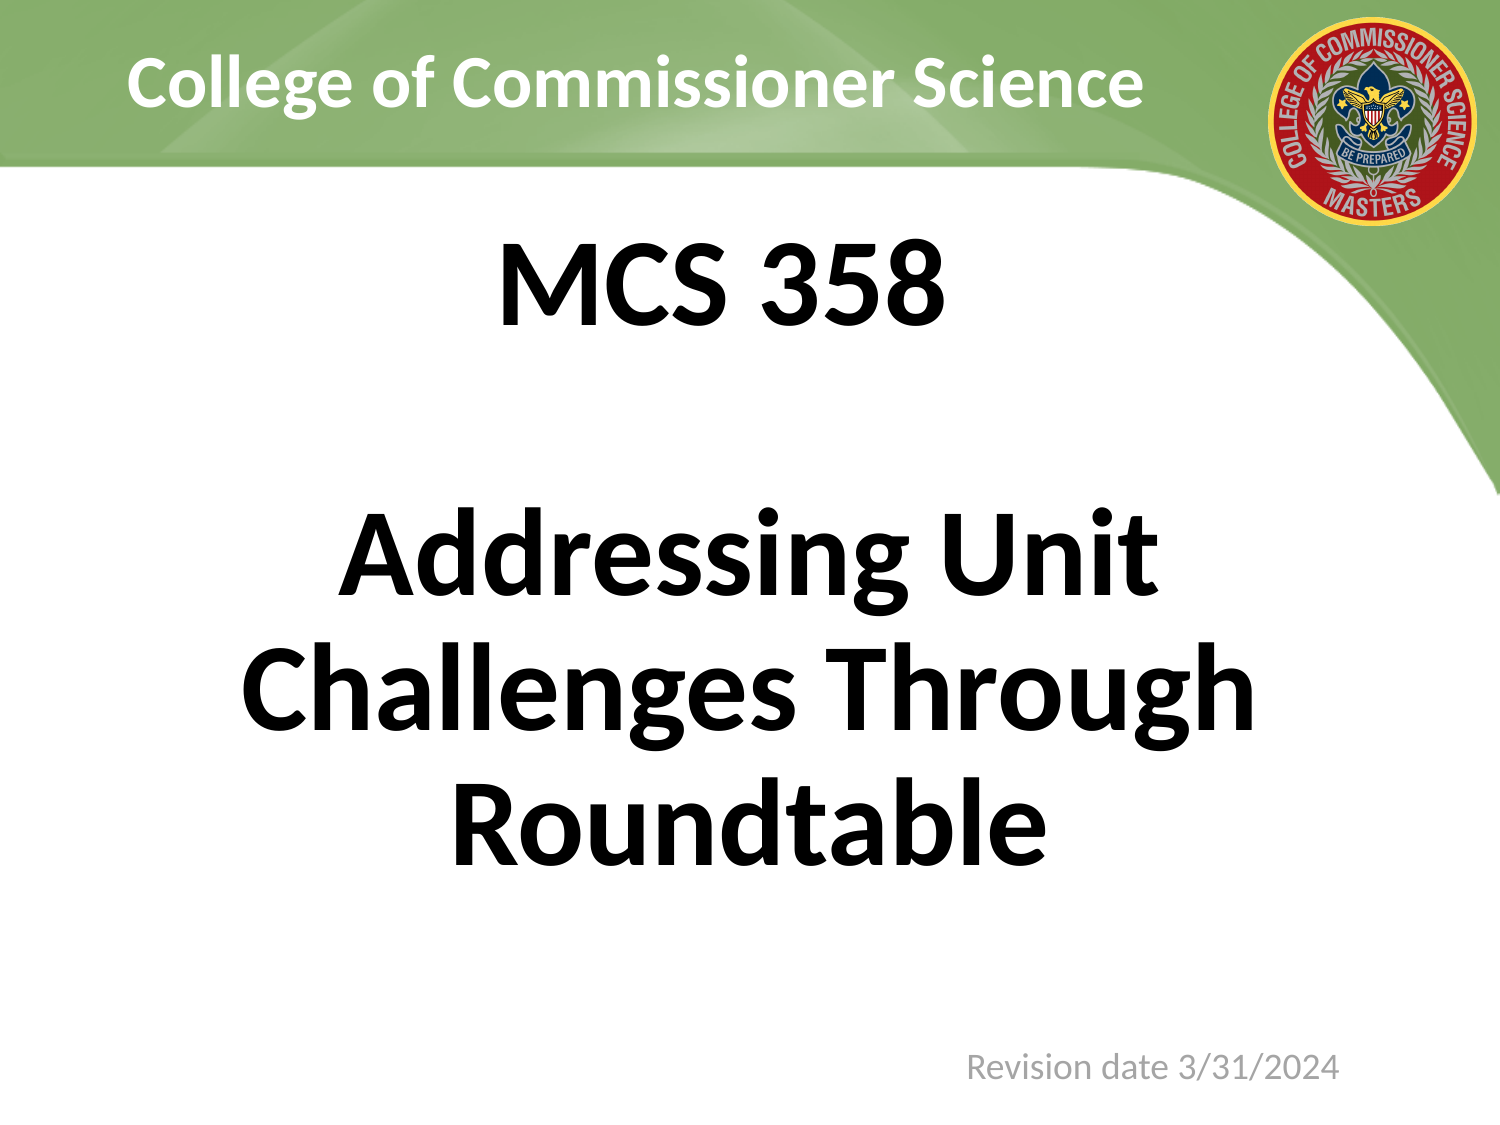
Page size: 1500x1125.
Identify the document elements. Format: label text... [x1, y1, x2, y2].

title MCS 358 Addressing Unit Challenges Through Roundtable [112, 225, 1388, 900]
text_box Revision date 3/31/2024 [900, 1034, 1407, 1095]
picture [1268, 17, 1477, 226]
